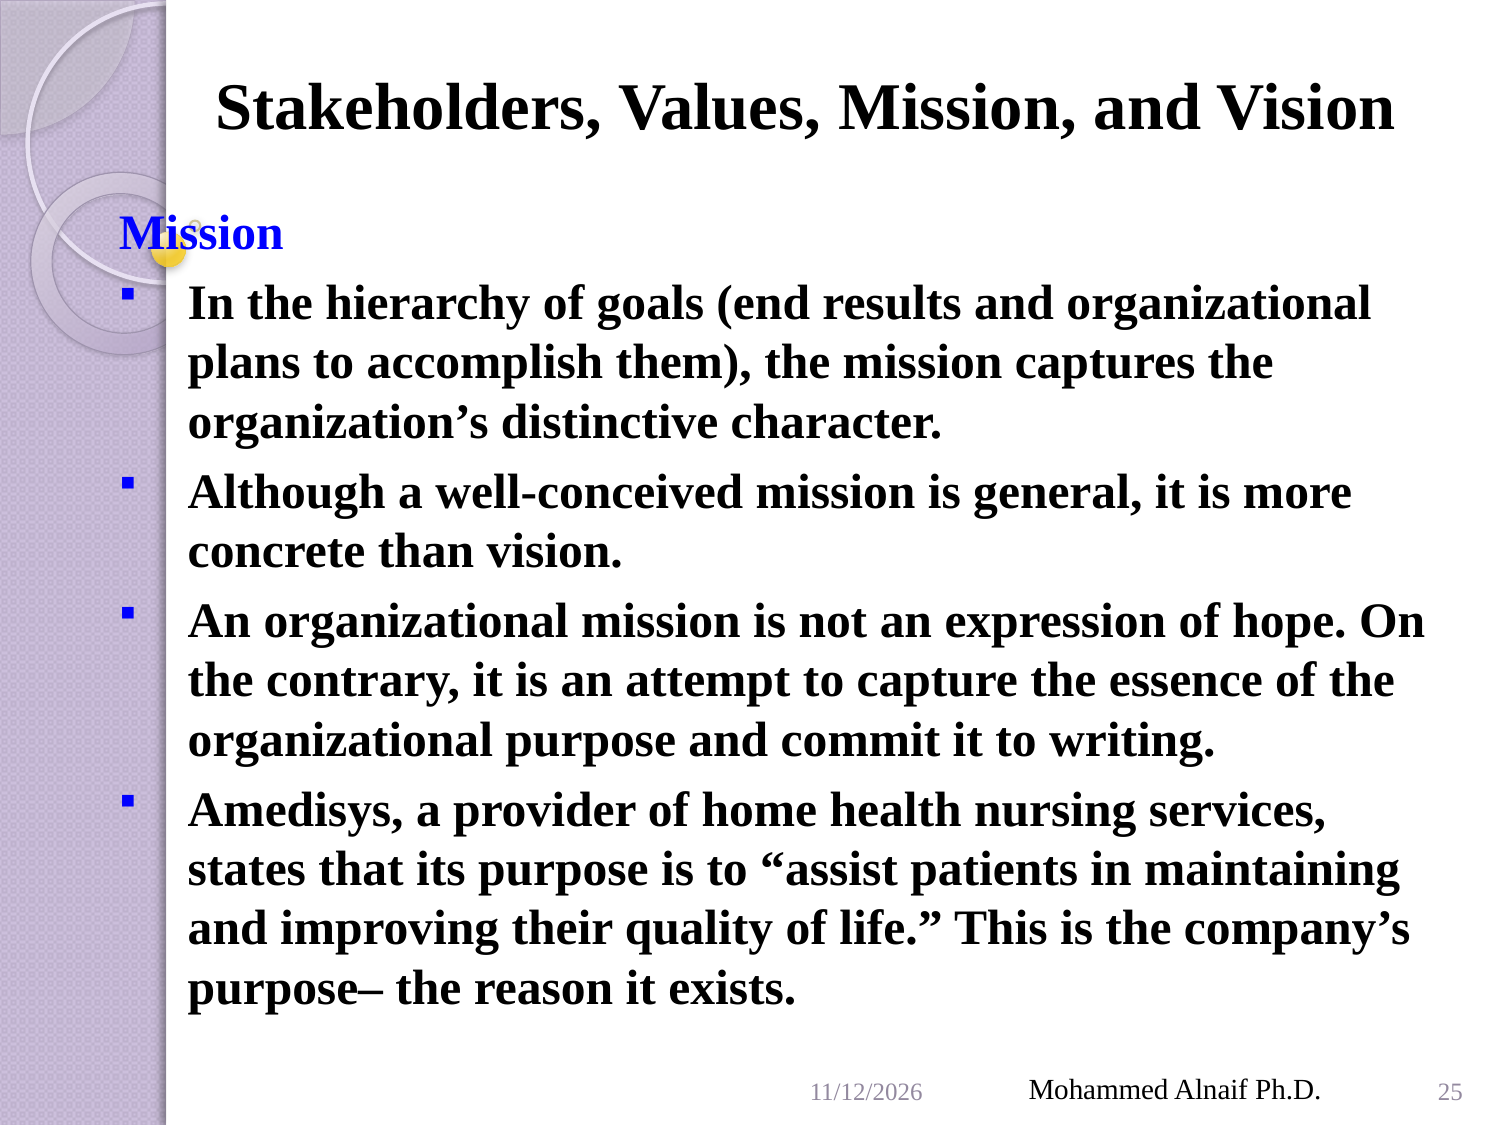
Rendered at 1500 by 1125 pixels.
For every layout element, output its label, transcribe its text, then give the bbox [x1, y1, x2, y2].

title Stakeholders, Values, Mission, and Vision [162, 37, 1450, 150]
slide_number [587, 1038, 937, 1113]
footer Mohammed Alnaif Ph.D. [937, 1038, 1413, 1113]
subtitle Mission In the hierarchy of goals (end results and organizational plans to accomplish them), the mission captures the organization’s distinctive character. Although a well-conceived mission is general, it is more concrete than vision. An organizational mission is not an expression of hope. On the contrary, it is an attempt to capture the essence of the organizational purpose and commit it to writing. Amedisys, a provider of home health nursing services, states that its purpose is to “assist patients in maintaining and improving their quality of life.” This is the company’s purpose– the reason it exists. [99, 200, 1450, 1038]
slide_number 25 [1413, 1034, 1488, 1113]
